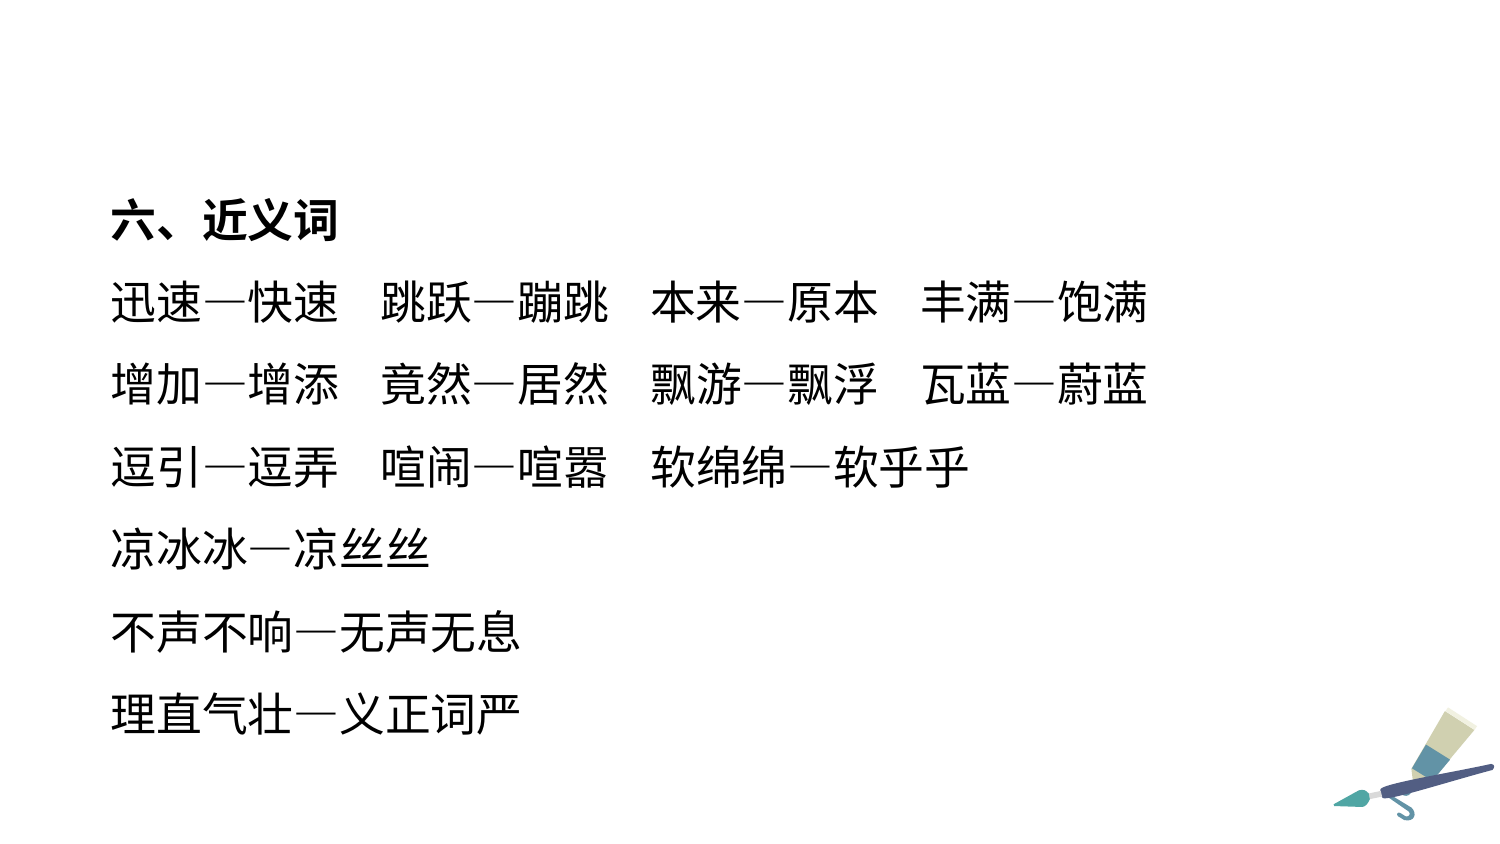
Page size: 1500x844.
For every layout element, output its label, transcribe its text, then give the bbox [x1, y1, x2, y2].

text_box 六、近义词 迅速—快速 跳跃—蹦跳 本来—原本 丰满—饱满 增加—增添 竟然—居然 飘游—飘浮 瓦蓝—蔚蓝 逗引—逗弄 喧闹—喧嚣 软绵绵—软乎乎 凉冰冰—凉丝丝 不声不响—无声无息 理直气壮—义正词严 [96, 128, 1458, 749]
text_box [1358, 708, 1481, 844]
